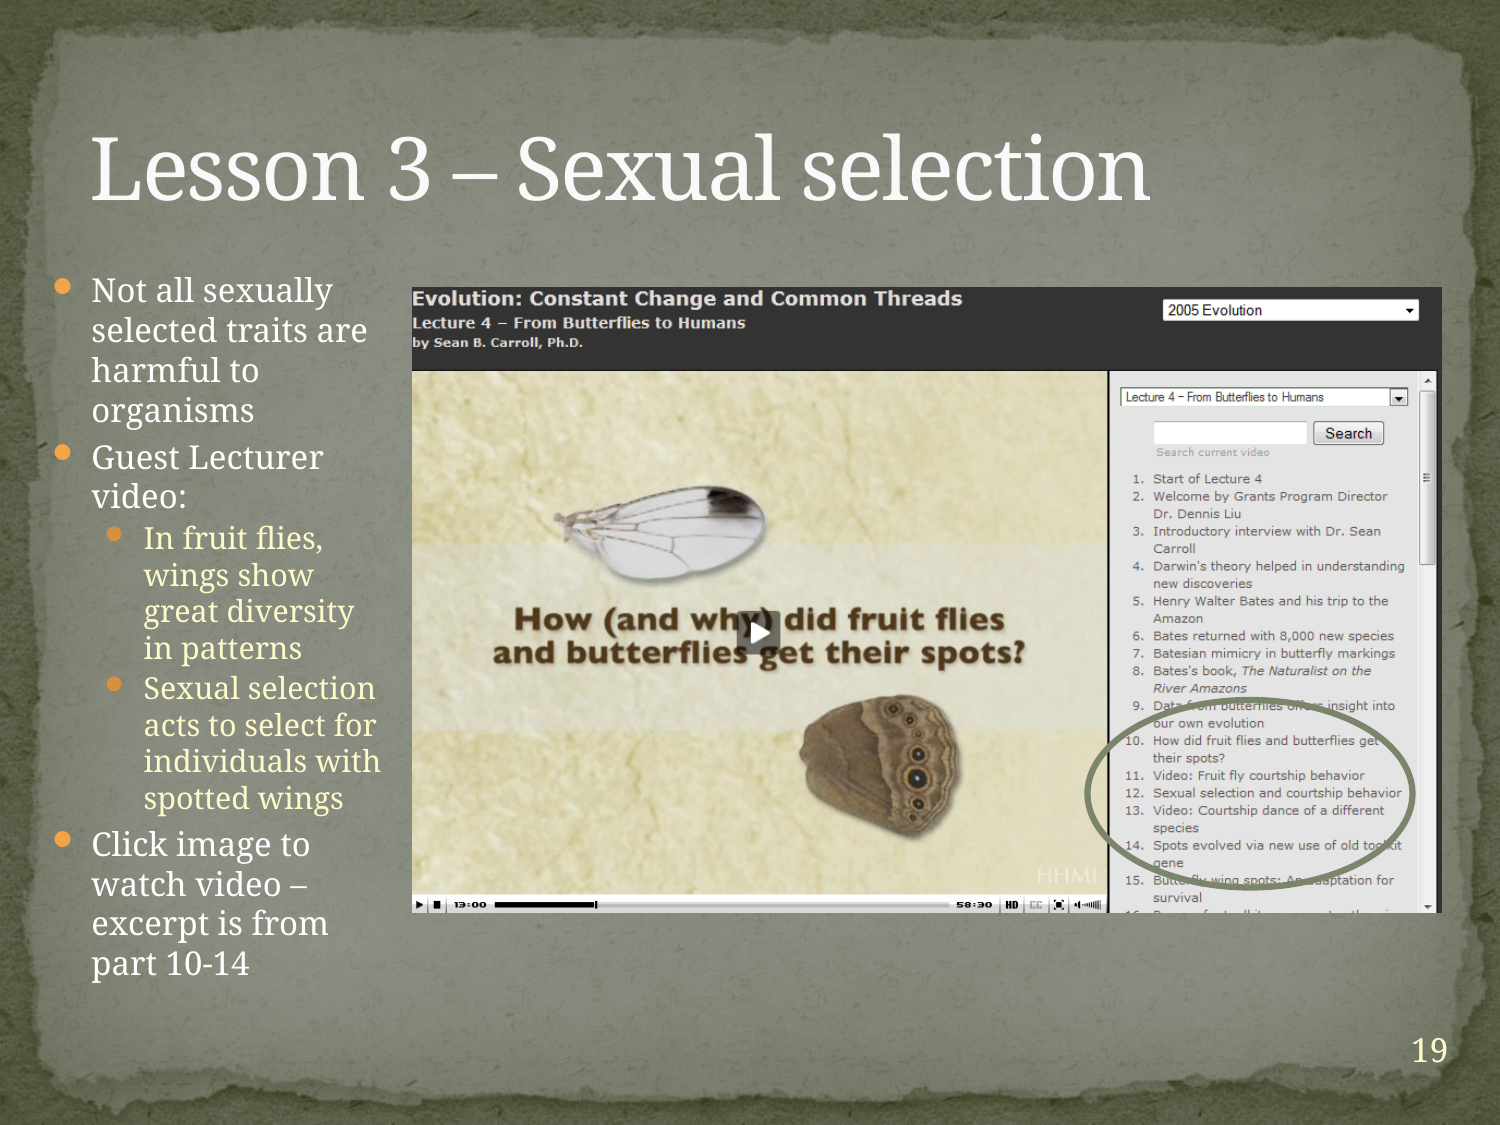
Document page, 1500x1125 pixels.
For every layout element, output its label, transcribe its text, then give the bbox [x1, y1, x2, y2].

title Lesson 3 – Sexual selection [74, 24, 1425, 225]
picture [412, 287, 1442, 913]
list Not all sexually selected traits are harmful to organisms Guest Lecturer video: In fruit flies, wings show great diversity in patterns Sexual selection acts to select for individuals with spotted wings Click image to watch video – excerpt is from part 10-14 [37, 262, 400, 1050]
slide_number 19 [1379, 1014, 1480, 1089]
